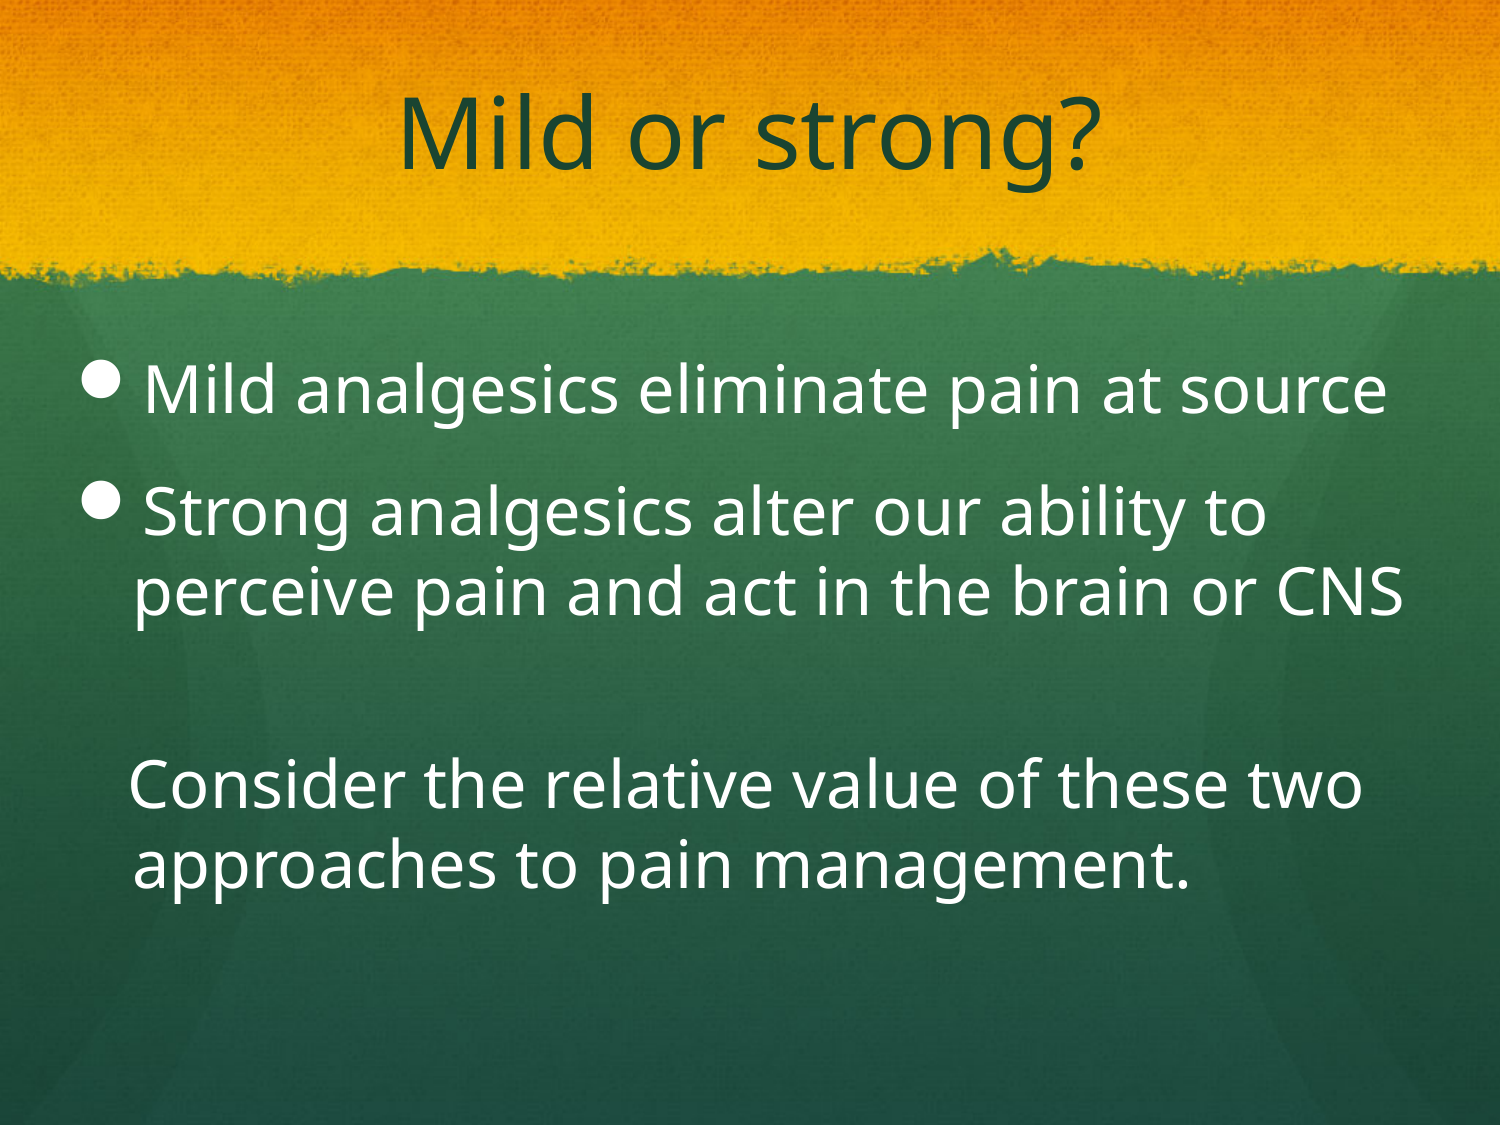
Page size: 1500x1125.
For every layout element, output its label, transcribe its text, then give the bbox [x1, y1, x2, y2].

title Mild or strong? [125, 13, 1375, 246]
picture [0, 0, 1500, 1125]
list Mild analgesics eliminate pain at source Strong analgesics alter our ability to perceive pain and act in the brain or CNS Consider the relative value of these two approaches to pain management. [61, 339, 1439, 1026]
